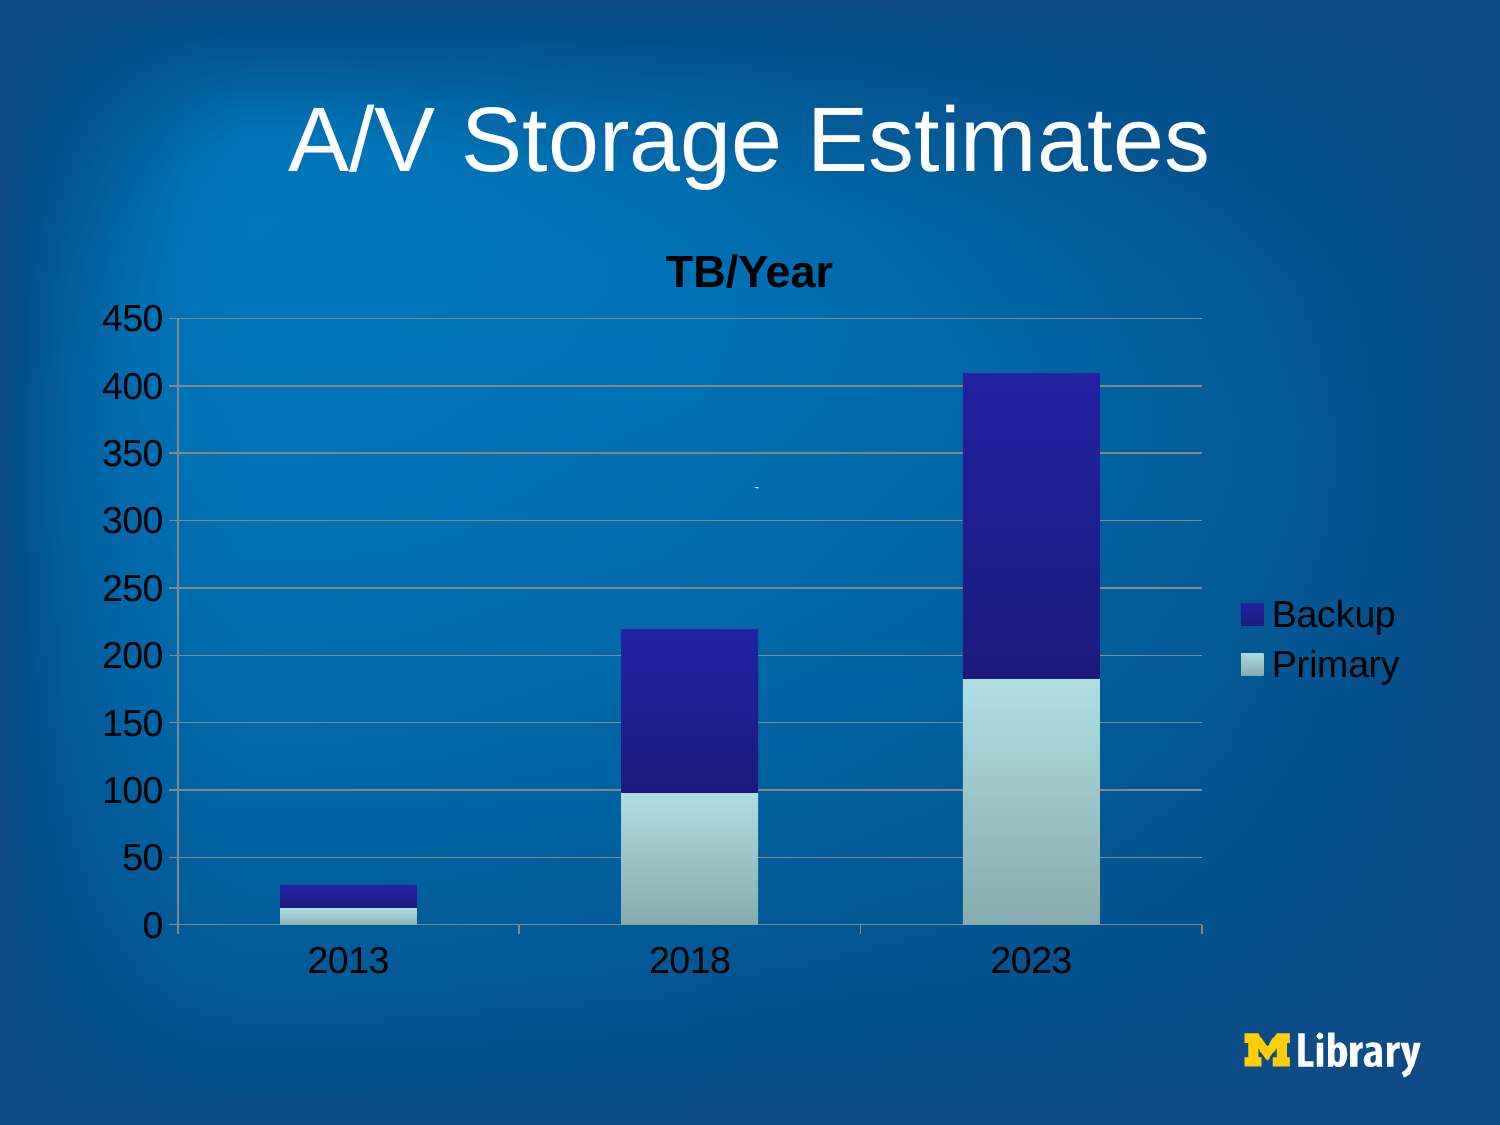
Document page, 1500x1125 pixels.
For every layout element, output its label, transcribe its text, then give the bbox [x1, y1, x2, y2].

title A/V Storage Estimates [112, 40, 1388, 229]
text_box TB/Year [651, 235, 848, 281]
picture [0, 0, 1500, 1125]
chart [74, 282, 1426, 997]
